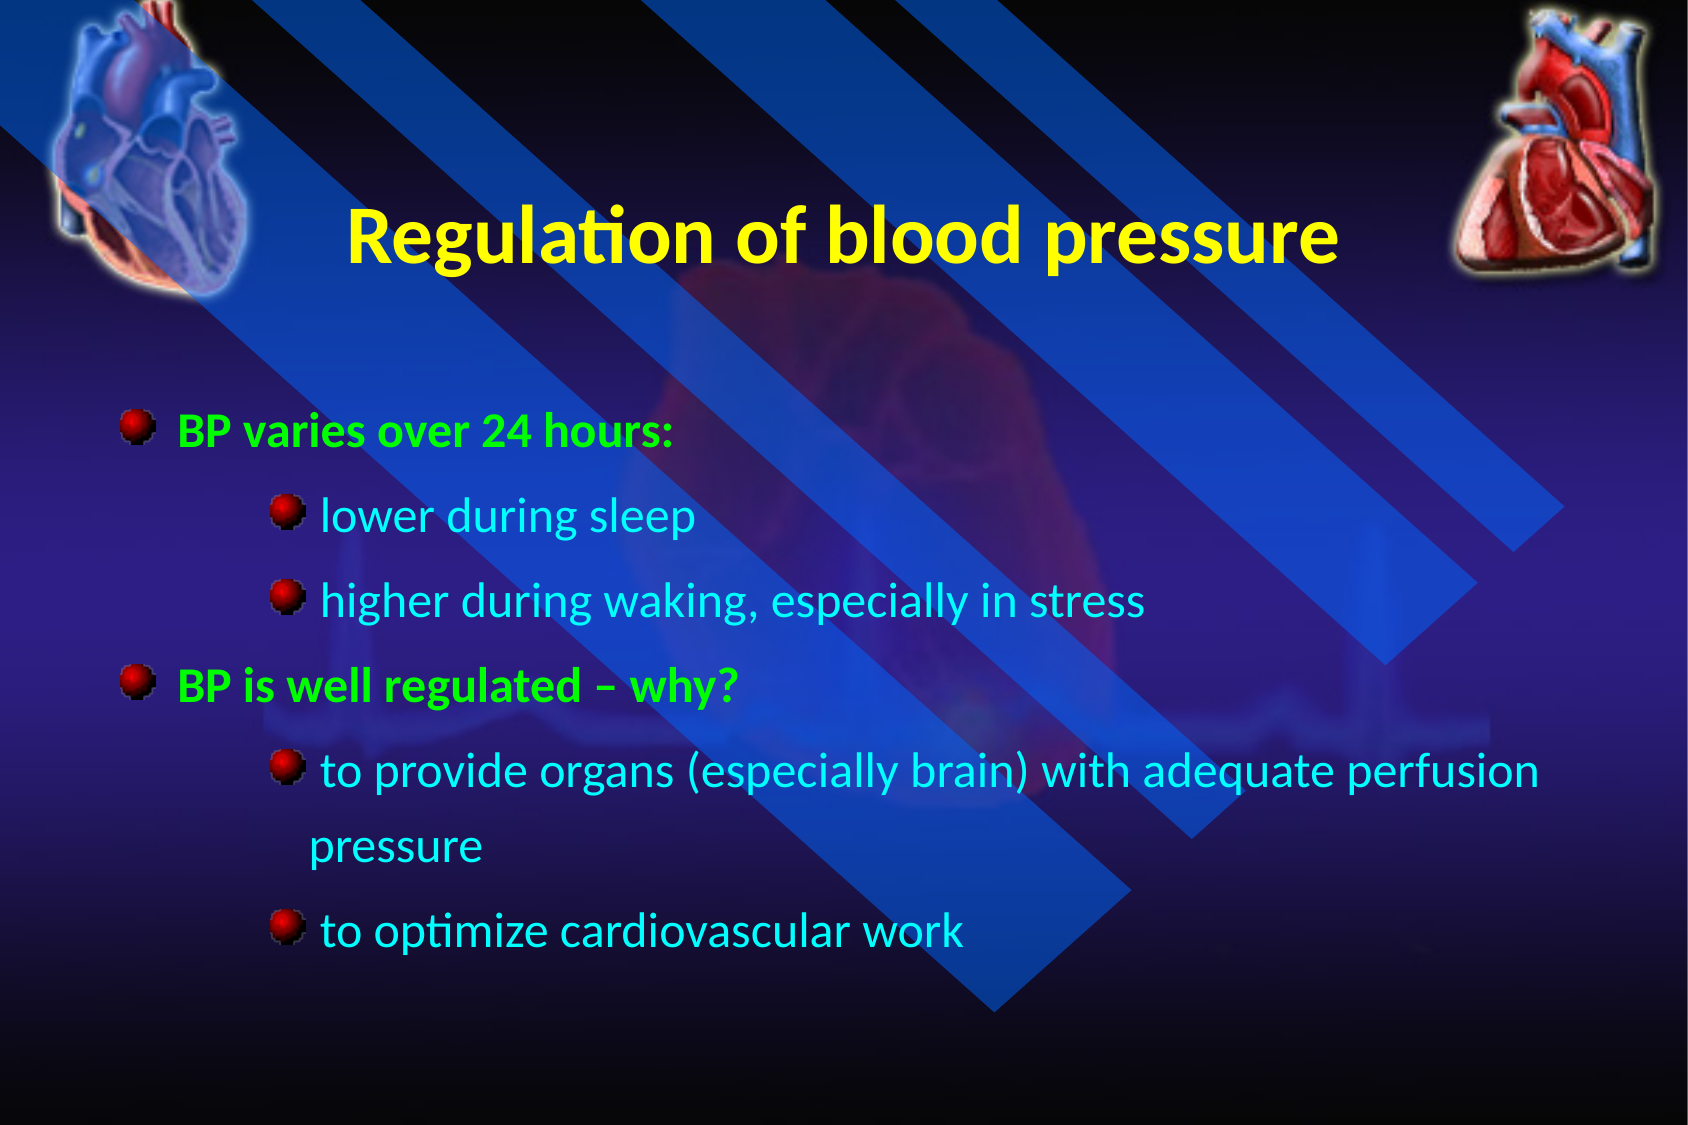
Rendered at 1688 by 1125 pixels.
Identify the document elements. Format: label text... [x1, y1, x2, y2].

picture [685, 288, 1058, 374]
picture [135, 0, 445, 174]
picture [0, 0, 1688, 1125]
text_box BP varies over 24 hours: lower during sleep higher during waking, especially in stress BP is well regulated – why? to provide organs (especially brain) with adequate perfusion pressure to optimize cardiovascular work [106, 374, 1619, 888]
text_box Regulation of blood pressure [206, 174, 1482, 288]
picture [120, 409, 156, 445]
picture [827, 0, 1088, 174]
picture [458, 288, 669, 374]
picture [270, 749, 306, 785]
picture [1149, 288, 1312, 374]
picture [270, 579, 306, 615]
picture [120, 664, 156, 700]
picture [362, 0, 834, 174]
picture [270, 494, 306, 530]
